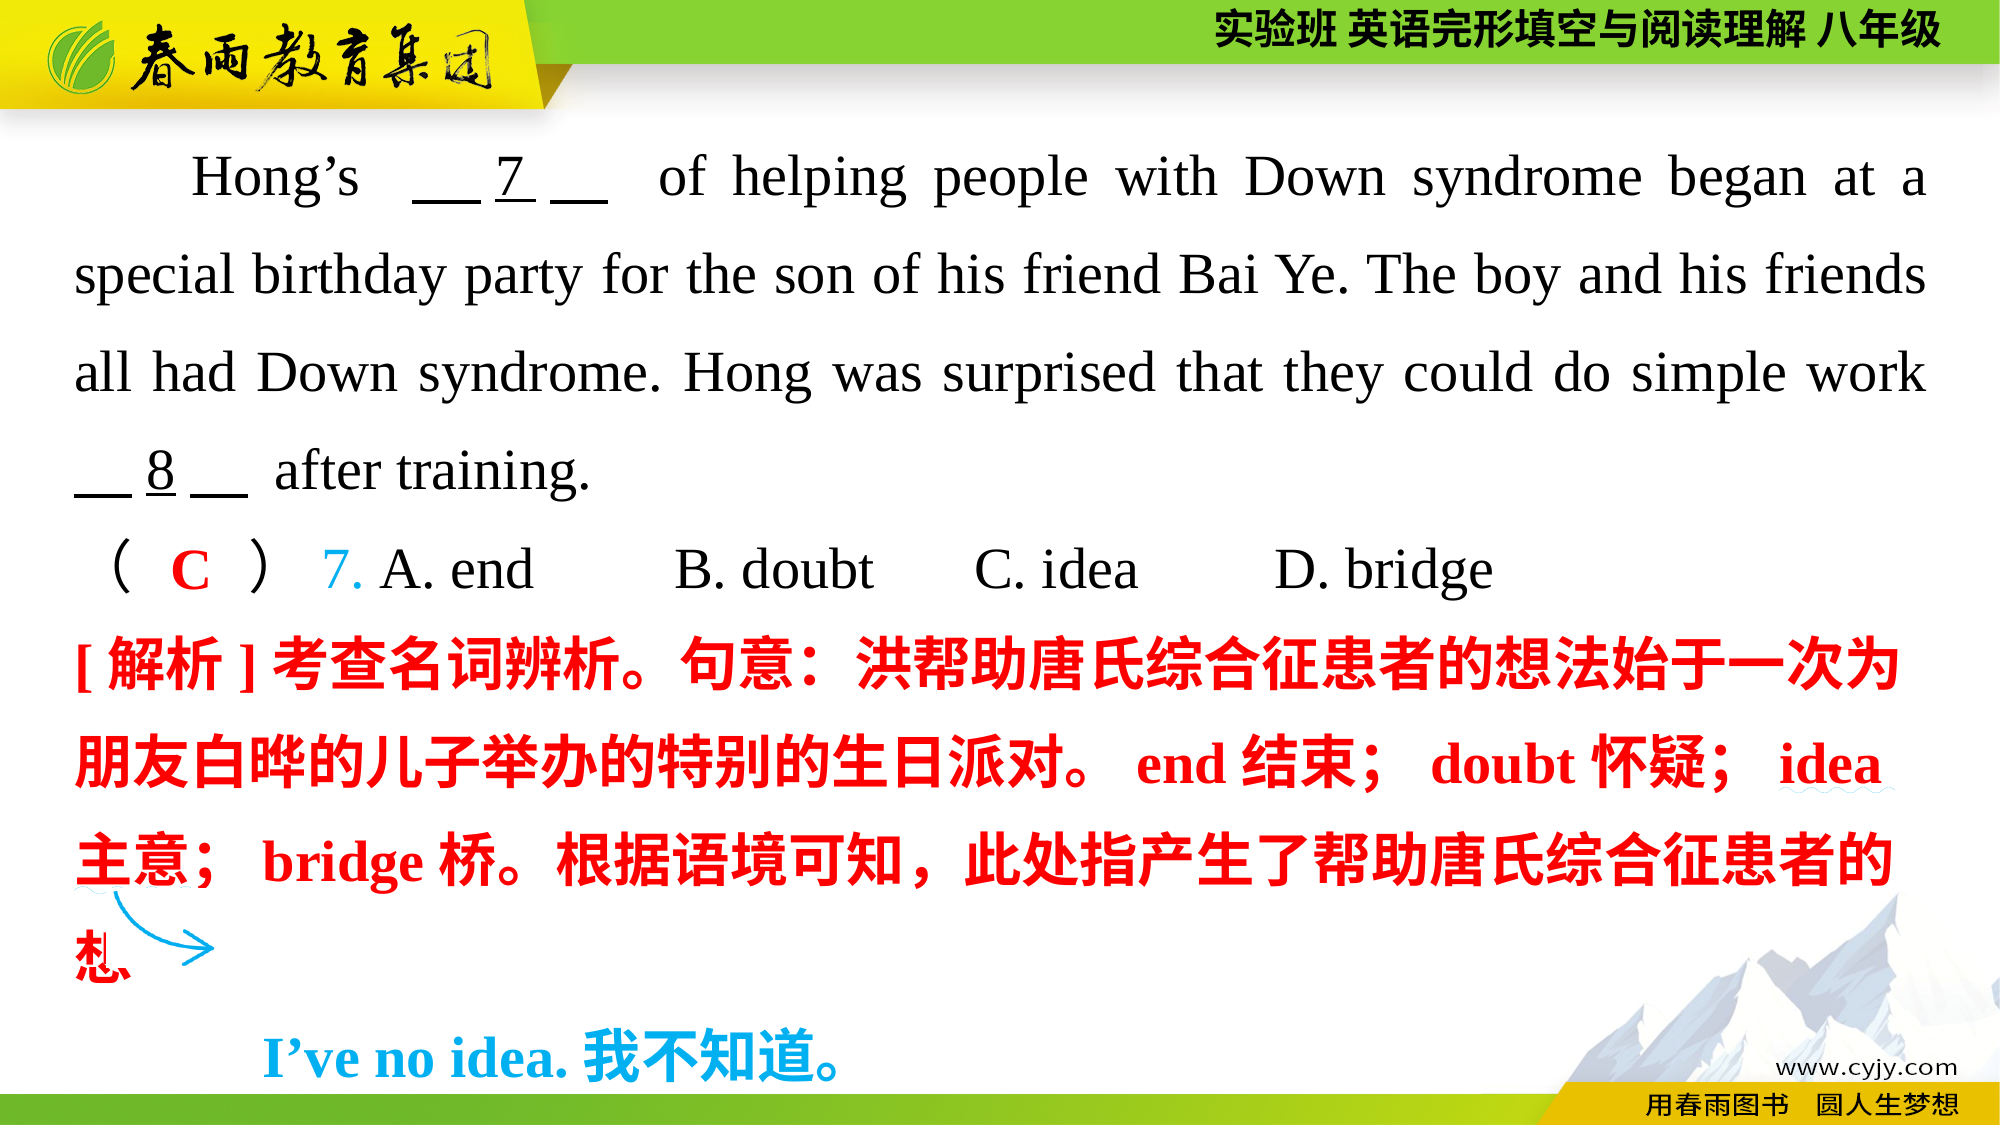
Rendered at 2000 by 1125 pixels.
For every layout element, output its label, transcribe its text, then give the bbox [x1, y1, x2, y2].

text_box [解析]考查名词辨析。句意：洪帮助唐氏综合征患者的想法始于一次为朋友白晔的儿子举办的特别的生日派对。end结束；doubt怀疑；idea主意；bridge桥。根据语境可知，此处指产生了帮助唐氏综合征患者的想 I’ve no idea.我不知道。 法。故选C。 [59, 591, 1944, 1125]
list Hong’s 7 of helping people with Down syndrome began at a special birthday party for the son of his friend Bai Ye. The boy and his friends all had Down syndrome. Hong was surprised that they could do simple work 8 after training. [59, 101, 1944, 494]
picture [0, 0, 2000, 1125]
picture [105, 888, 217, 968]
text_box （ ）7. A. end B. doubt C. idea D. bridge [59, 494, 1944, 591]
text_box C [156, 495, 228, 591]
